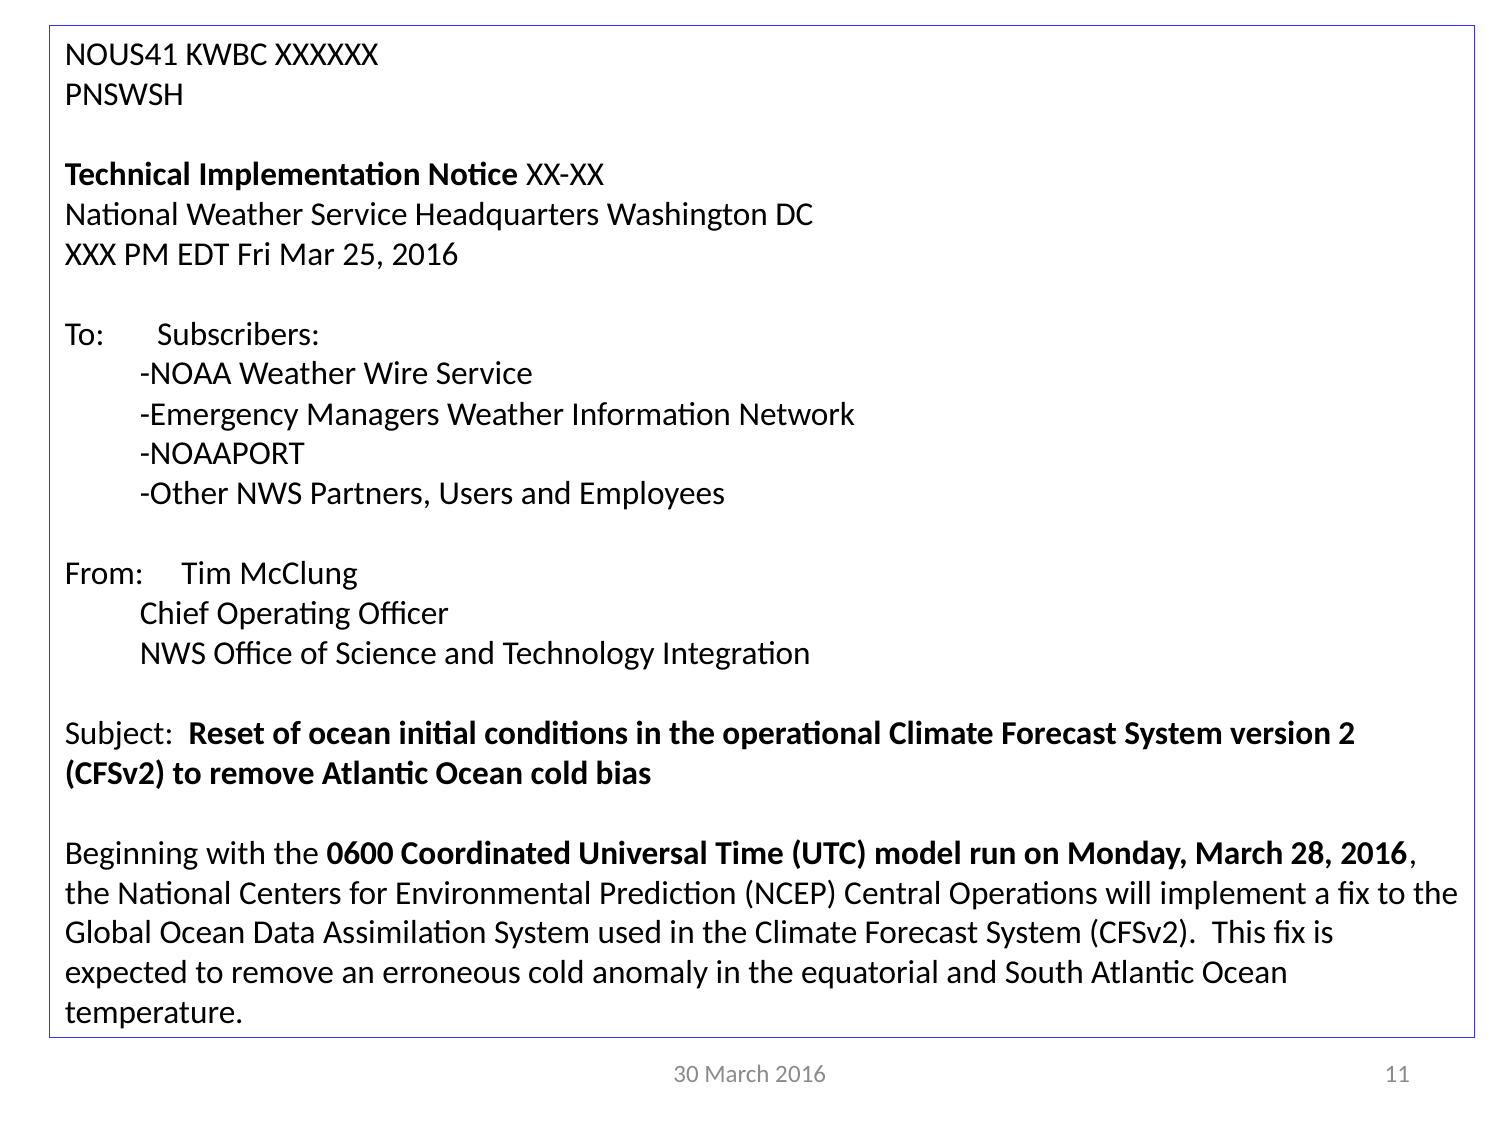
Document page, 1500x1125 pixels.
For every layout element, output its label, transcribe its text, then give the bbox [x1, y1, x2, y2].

slide_number 11 [1074, 1042, 1425, 1103]
footer 30 March 2016 [512, 1042, 988, 1103]
text_box NOUS41 KWBC XXXXXX PNSWSH Technical Implementation Notice XX-XX National Weather Service Headquarters Washington DC XXX PM EDT Fri Mar 25, 2016 To: Subscribers: -NOAA Weather Wire Service -Emergency Managers Weather Information Network -NOAAPORT -Other NWS Partners, Users and Employees From: Tim McClung Chief Operating Officer NWS Office of Science and Technology Integration Subject: Reset of ocean initial conditions in the operational Climate Forecast System version 2 (CFSv2) to remove Atlantic Ocean cold bias Beginning with the 0600 Coordinated Universal Time (UTC) model run on Monday, March 28, 2016, the National Centers for Environmental Prediction (NCEP) Central Operations will implement a fix to the Global Ocean Data Assimilation System used in the Climate Forecast System (CFSv2). This fix is expected to remove an erroneous cold anomaly in the equatorial and South Atlantic Ocean temperature. [49, 25, 1475, 1038]
